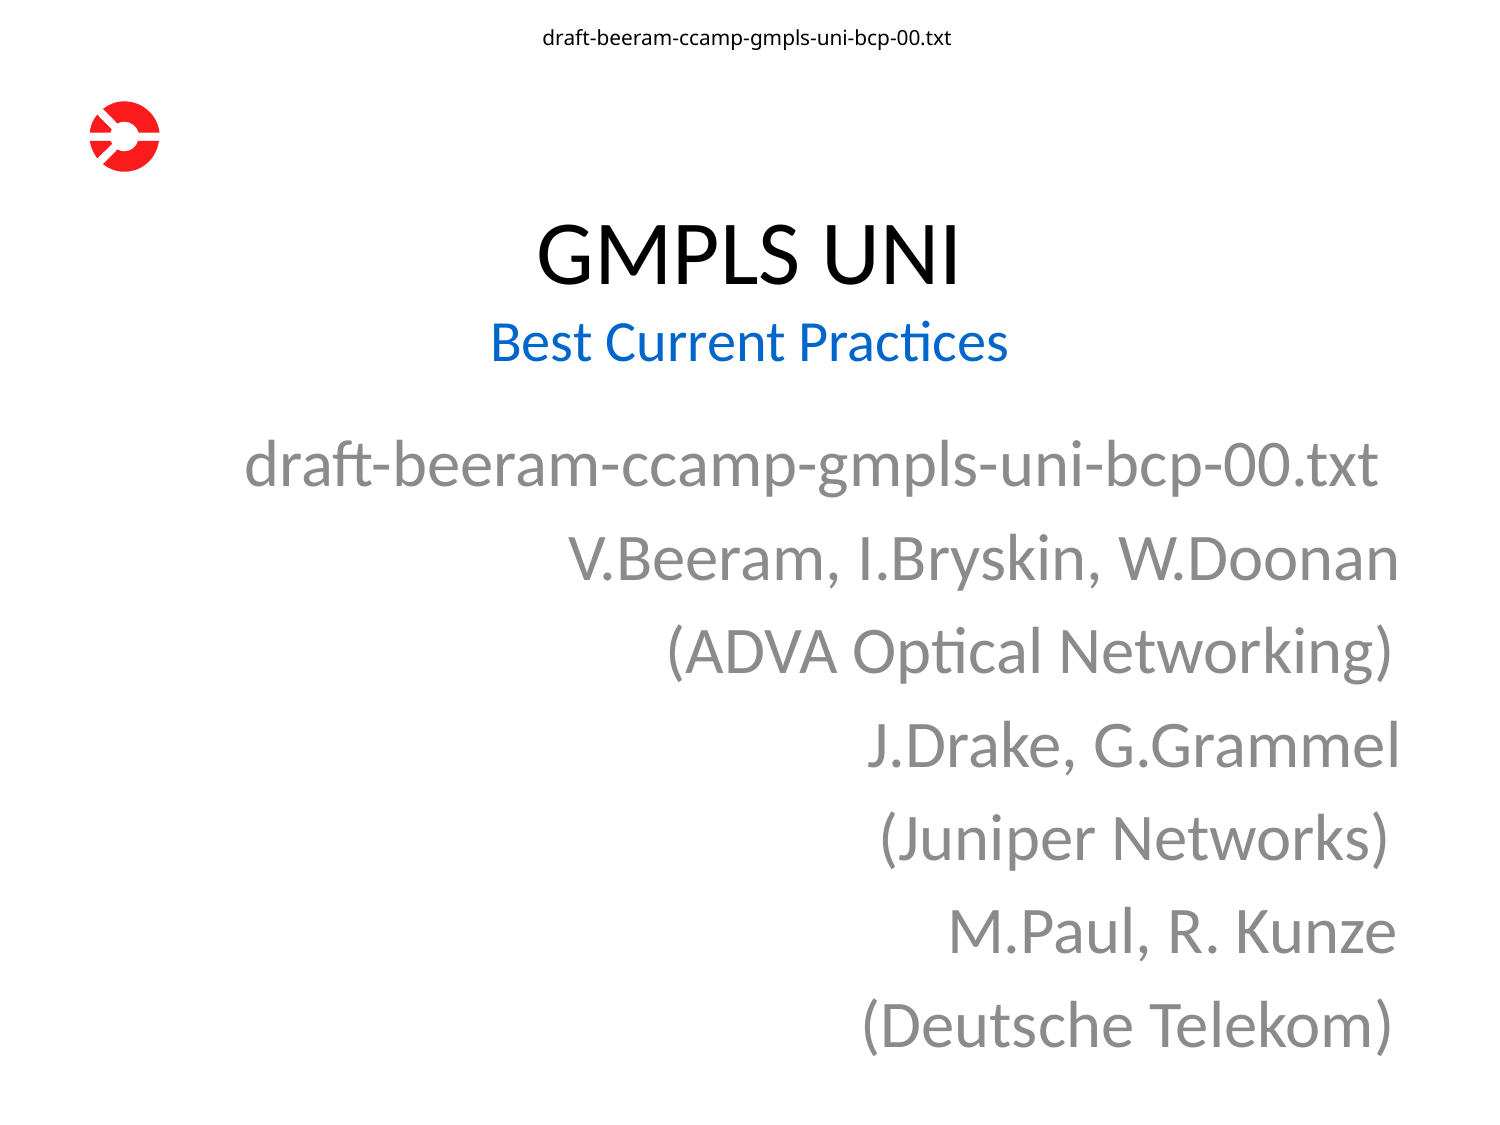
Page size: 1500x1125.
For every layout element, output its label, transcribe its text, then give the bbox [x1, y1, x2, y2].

subtitle draft-beeram-ccamp-gmpls-uni-bcp-00.txt V.Beeram, I.Bryskin, W.Doonan (ADVA Optical Networking) J.Drake, G.Grammel (Juniper Networks) M.Paul, R. Kunze (Deutsche Telekom) [187, 412, 1438, 1075]
title GMPLS UNI Best Current Practices [112, 162, 1388, 404]
text_box draft-beeram-ccamp-gmpls-uni-bcp-00.txt [527, 17, 973, 58]
